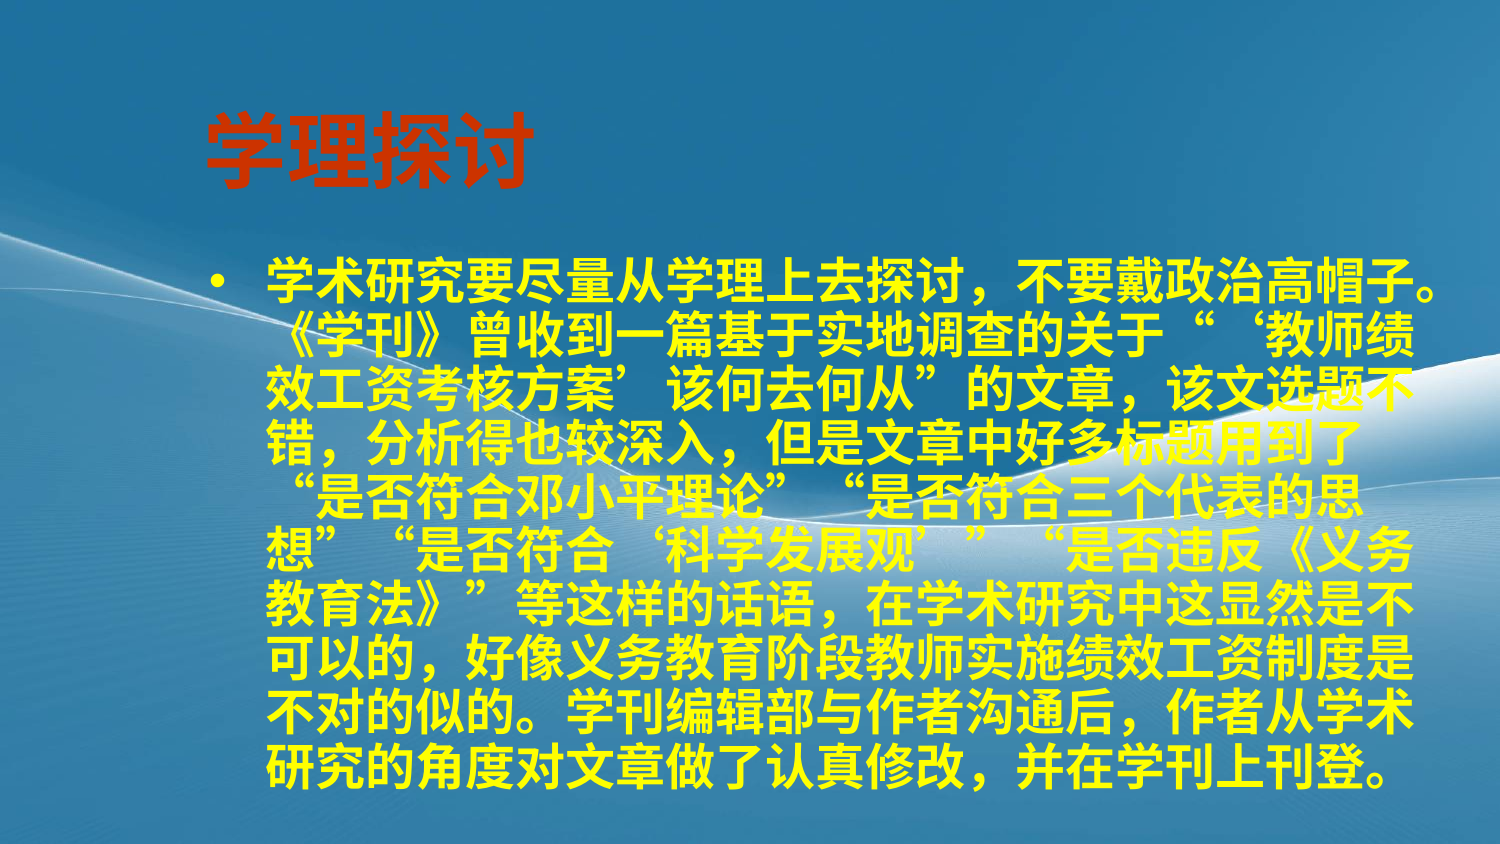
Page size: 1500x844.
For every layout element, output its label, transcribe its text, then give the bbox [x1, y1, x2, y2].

picture [0, 0, 1500, 844]
title 学理探讨 [188, 26, 1468, 207]
list 学术研究要尽量从学理上去探讨，不要戴政治高帽子。《学刊》曾收到一篇基于实地调查的关于“‘教师绩效工资考核方案’该何去何从”的文章，该文选题不错，分析得也较深入，但是文章中好多标题用到了“是否符合邓小平理论”“是否符合三个代表的思想”“是否符合‘科学发展观’”“是否违反《义务教育法》”等这样的话语，在学术研究中这显然是不可以的，好像义务教育阶段教师实施绩效工资制度是不对的似的。学刊编辑部与作者沟通后，作者从学术研究的角度对文章做了认真修改，并在学刊上刊登。 [193, 248, 1470, 755]
